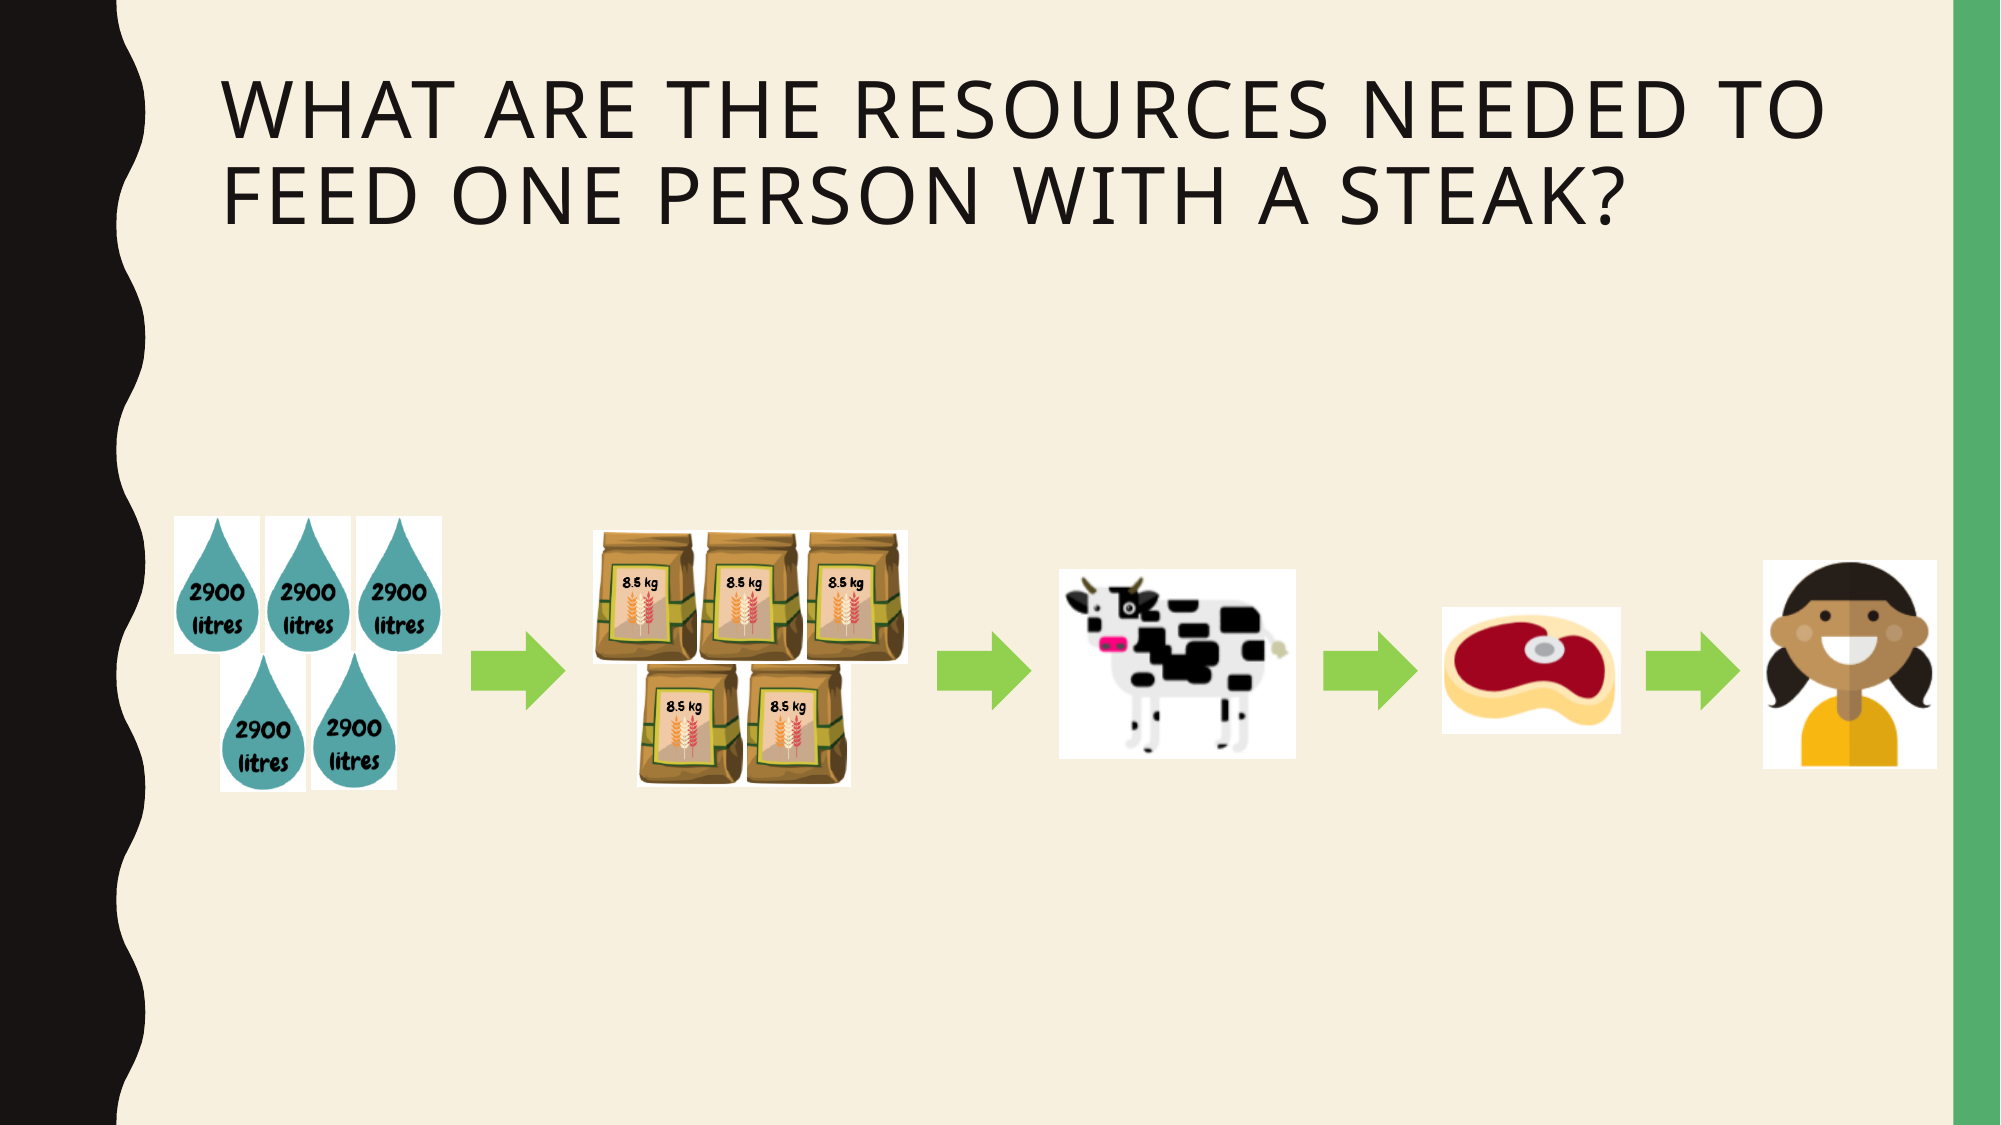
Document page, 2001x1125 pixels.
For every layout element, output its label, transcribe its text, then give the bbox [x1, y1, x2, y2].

picture [1763, 560, 1937, 769]
picture [1442, 607, 1621, 734]
text_box [470, 630, 567, 712]
picture [174, 516, 442, 792]
text_box [1644, 630, 1742, 712]
text_box [1322, 630, 1419, 712]
picture [1059, 569, 1296, 759]
picture [593, 530, 909, 787]
title What are the resources needed to feed one person with a steak? [205, 62, 1875, 308]
text_box [935, 630, 1033, 712]
